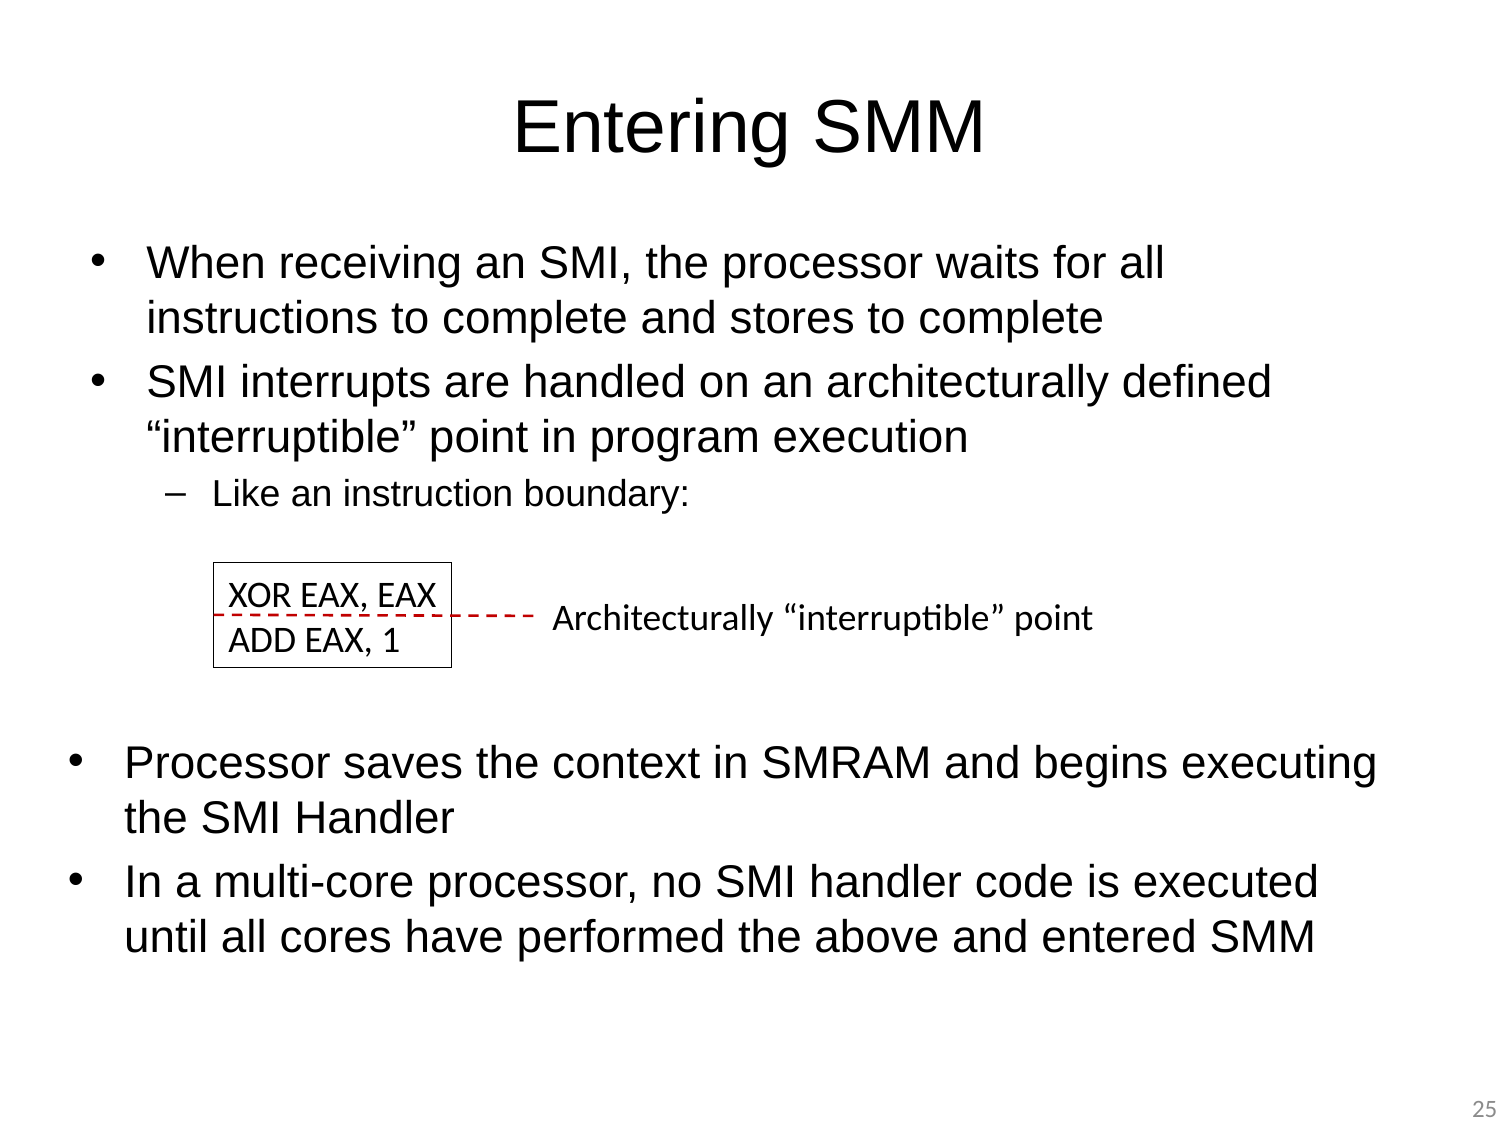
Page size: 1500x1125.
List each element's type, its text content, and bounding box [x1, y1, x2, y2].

list When receiving an SMI, the processor waits for all instructions to complete and stores to complete SMI interrupts are handled on an architecturally defined “interruptible” point in program execution Like an instruction boundary: [75, 224, 1425, 538]
text_box XOR EAX, EAX ADD EAX, 1 [213, 562, 452, 613]
title Entering SMM [75, 45, 1425, 200]
text_box Architecturally “interruptible” point [537, 585, 1225, 646]
text_box XOR EAX, EAX ADD EAX, 1 [213, 624, 452, 668]
text_box Processor saves the context in SMRAM and begins executing the SMI Handler In a multi-core processor, no SMI handler code is executed until all cores have performed the above and entered SMM [52, 724, 1403, 1013]
slide_number 25 [1162, 1077, 1500, 1125]
